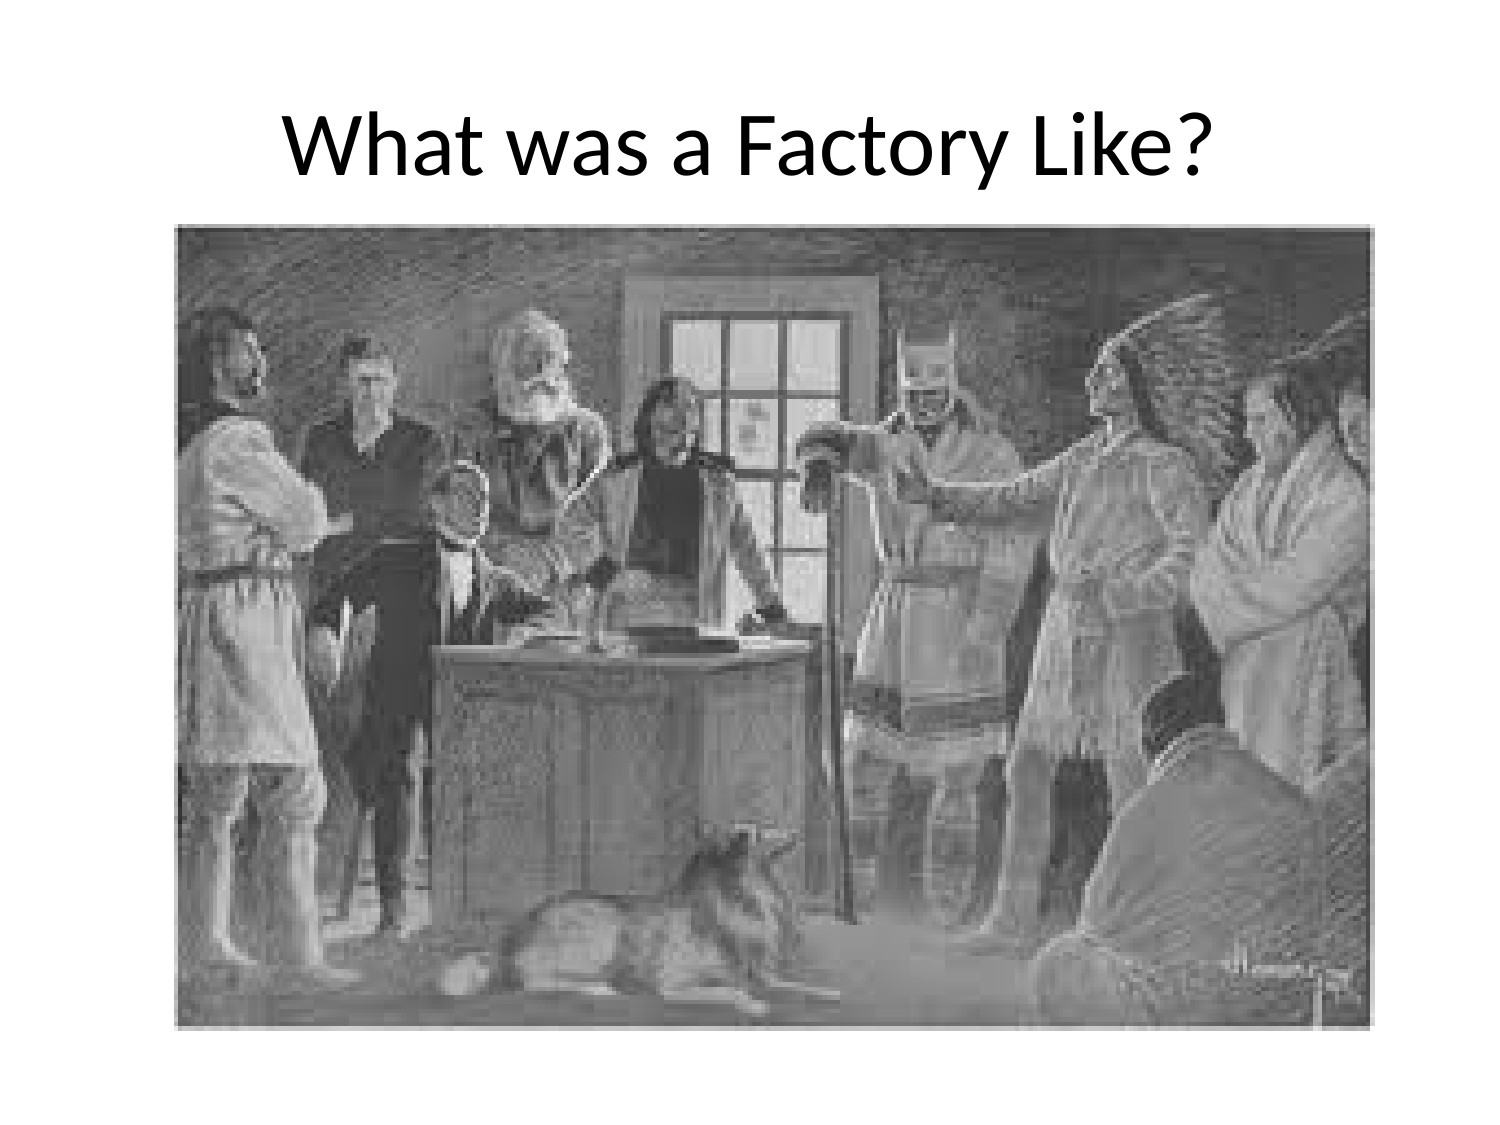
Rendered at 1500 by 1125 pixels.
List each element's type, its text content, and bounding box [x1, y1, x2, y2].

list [174, 224, 1376, 1032]
title What was a Factory Like? [75, 45, 1425, 233]
